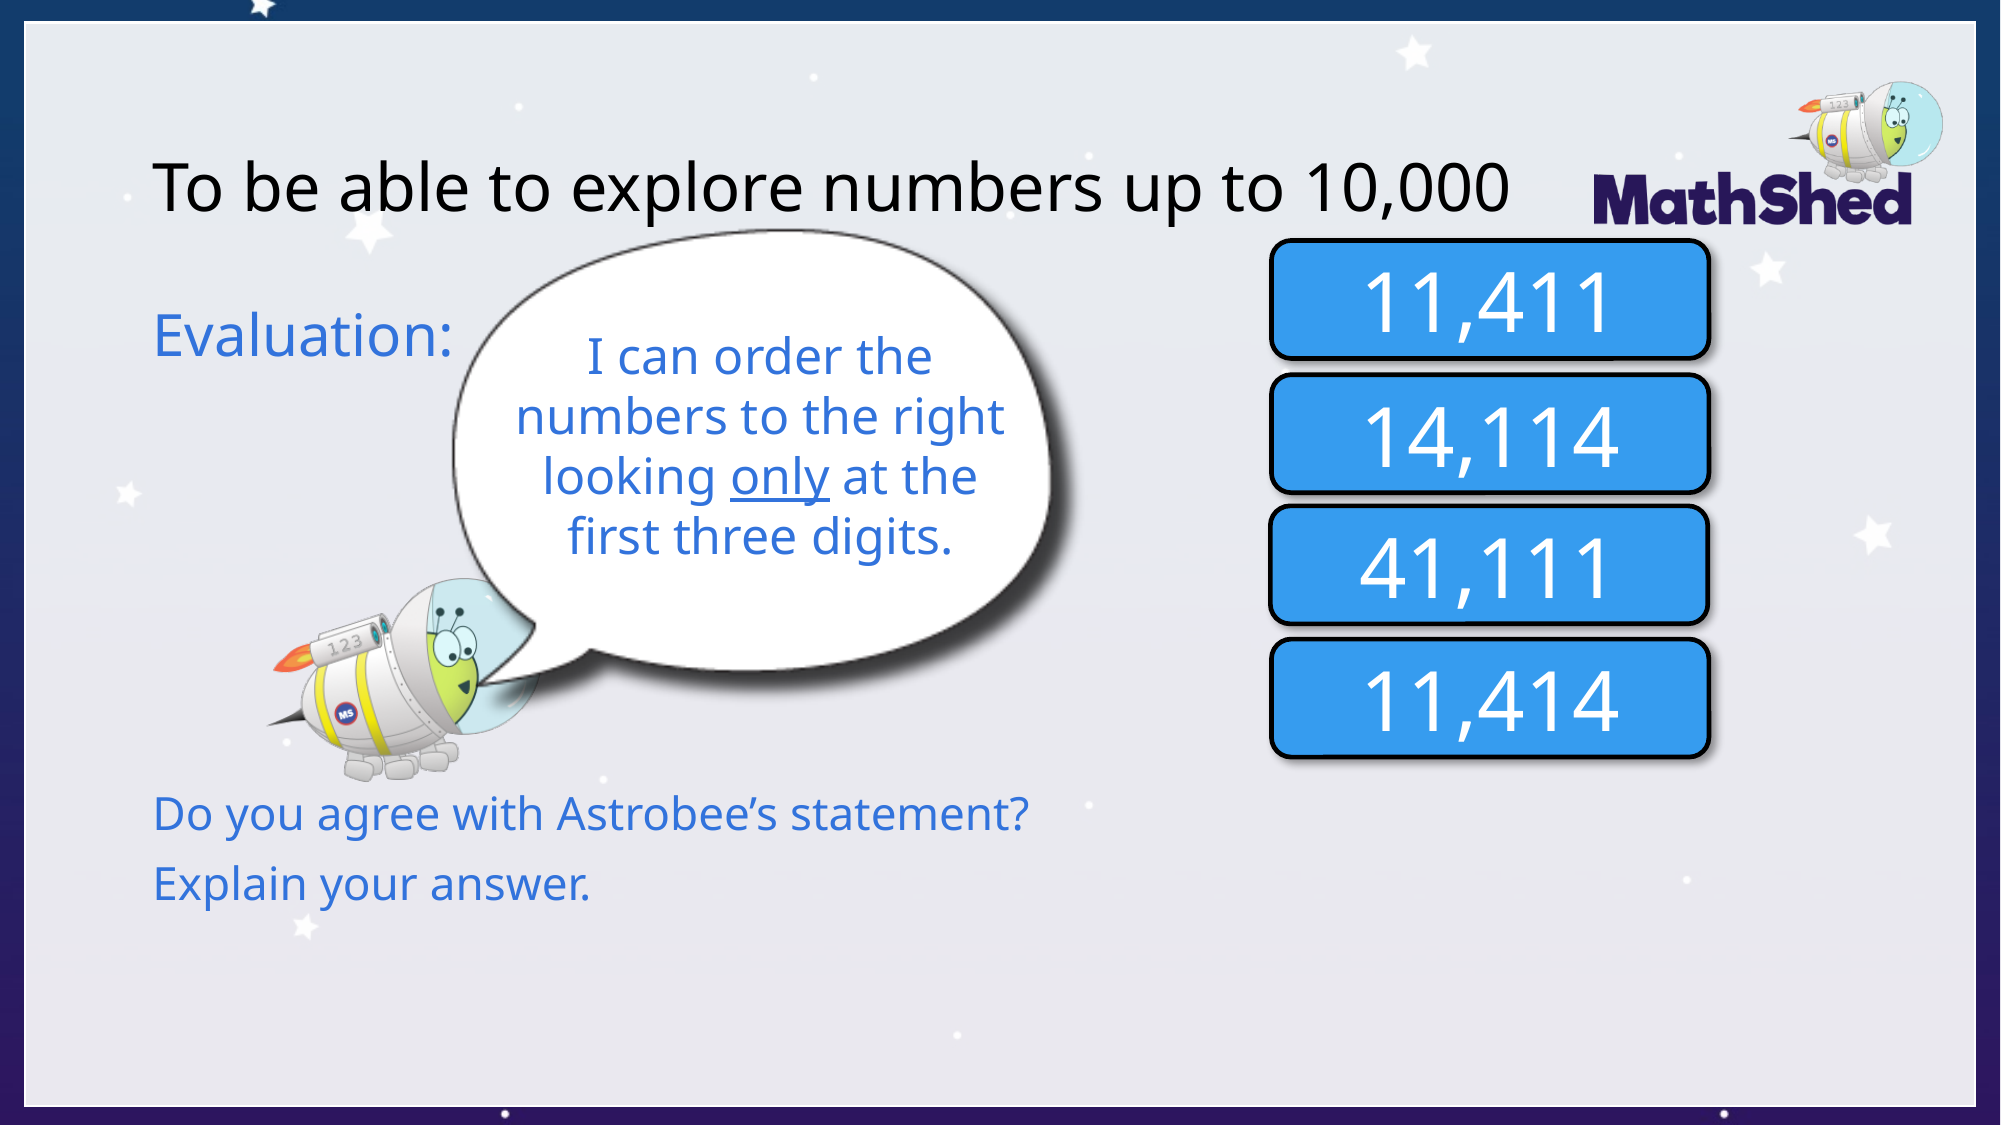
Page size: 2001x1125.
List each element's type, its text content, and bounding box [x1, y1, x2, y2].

text_box To be able to explore numbers up to 10,000 [137, 81, 1578, 299]
text_box 11,414 [1270, 638, 1710, 759]
text_box 14,114 [1270, 373, 1710, 494]
picture [0, 0, 2001, 1125]
list Evaluation: Do you agree with Astrobee’s statement? Explain your answer. [137, 298, 1863, 1013]
text_box 11,411 [1270, 239, 1710, 360]
text_box 41,111 [1269, 504, 1709, 625]
